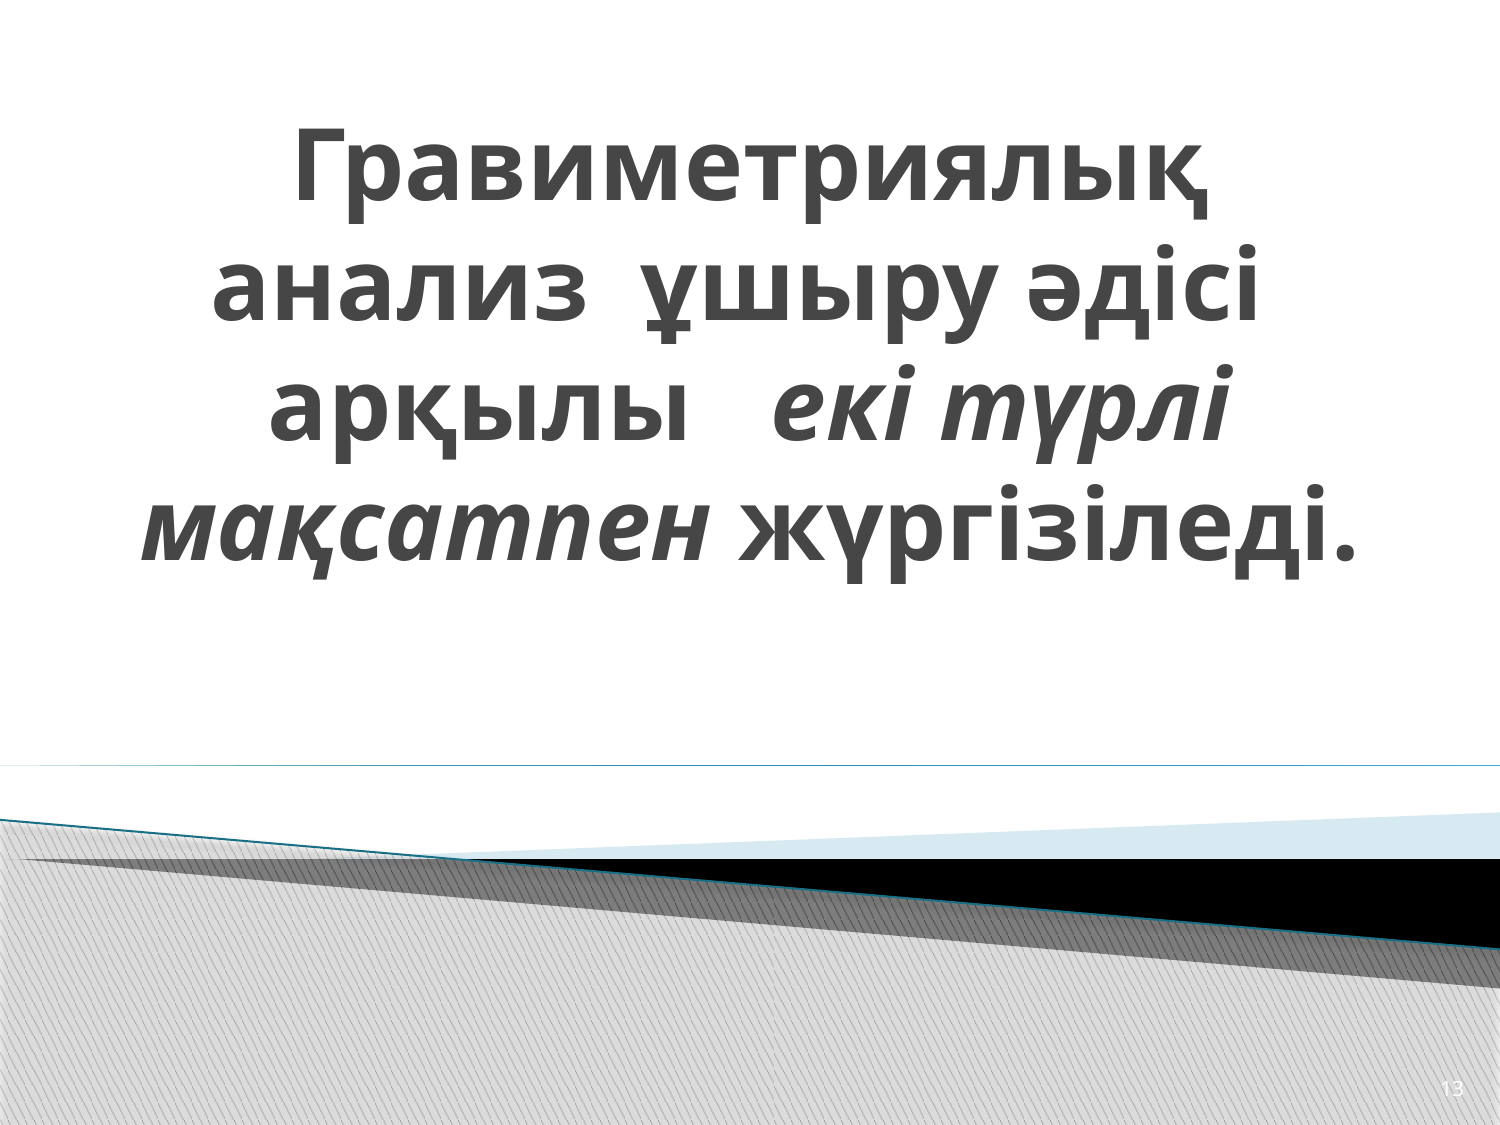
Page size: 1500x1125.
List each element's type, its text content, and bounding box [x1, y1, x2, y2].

slide_number 13 [1418, 1051, 1479, 1112]
picture [5, 859, 1500, 989]
title Гравиметриялық анализ ұшыру әдісі арқылы екі түрлі мақсатпен жүргізіледі. [112, 287, 1388, 588]
